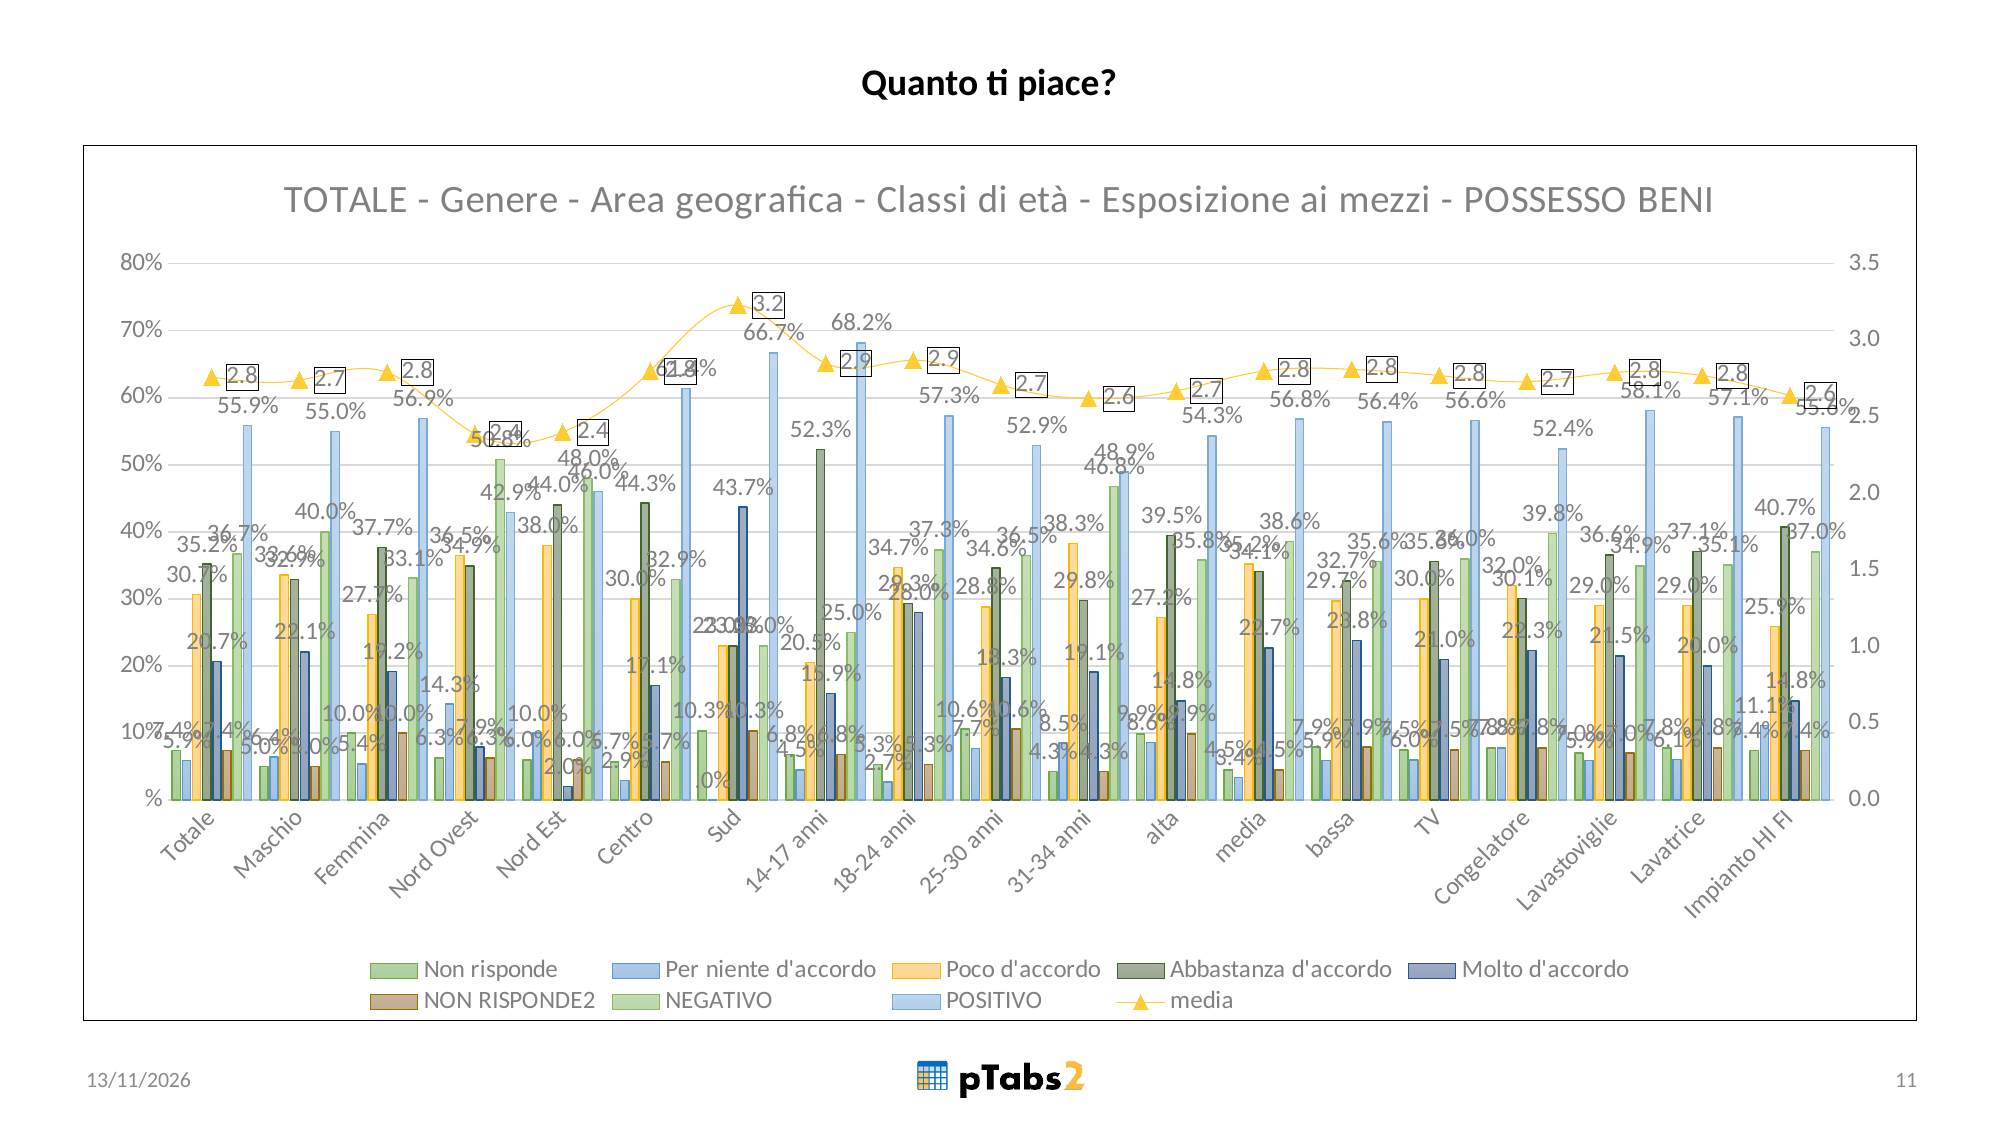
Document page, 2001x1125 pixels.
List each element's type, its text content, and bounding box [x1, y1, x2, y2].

title Quanto ti piace? [104, 52, 1875, 115]
chart [83, 145, 1917, 1021]
slide_number 11 [1482, 1055, 1933, 1103]
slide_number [70, 1055, 512, 1103]
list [913, 1058, 1087, 1100]
